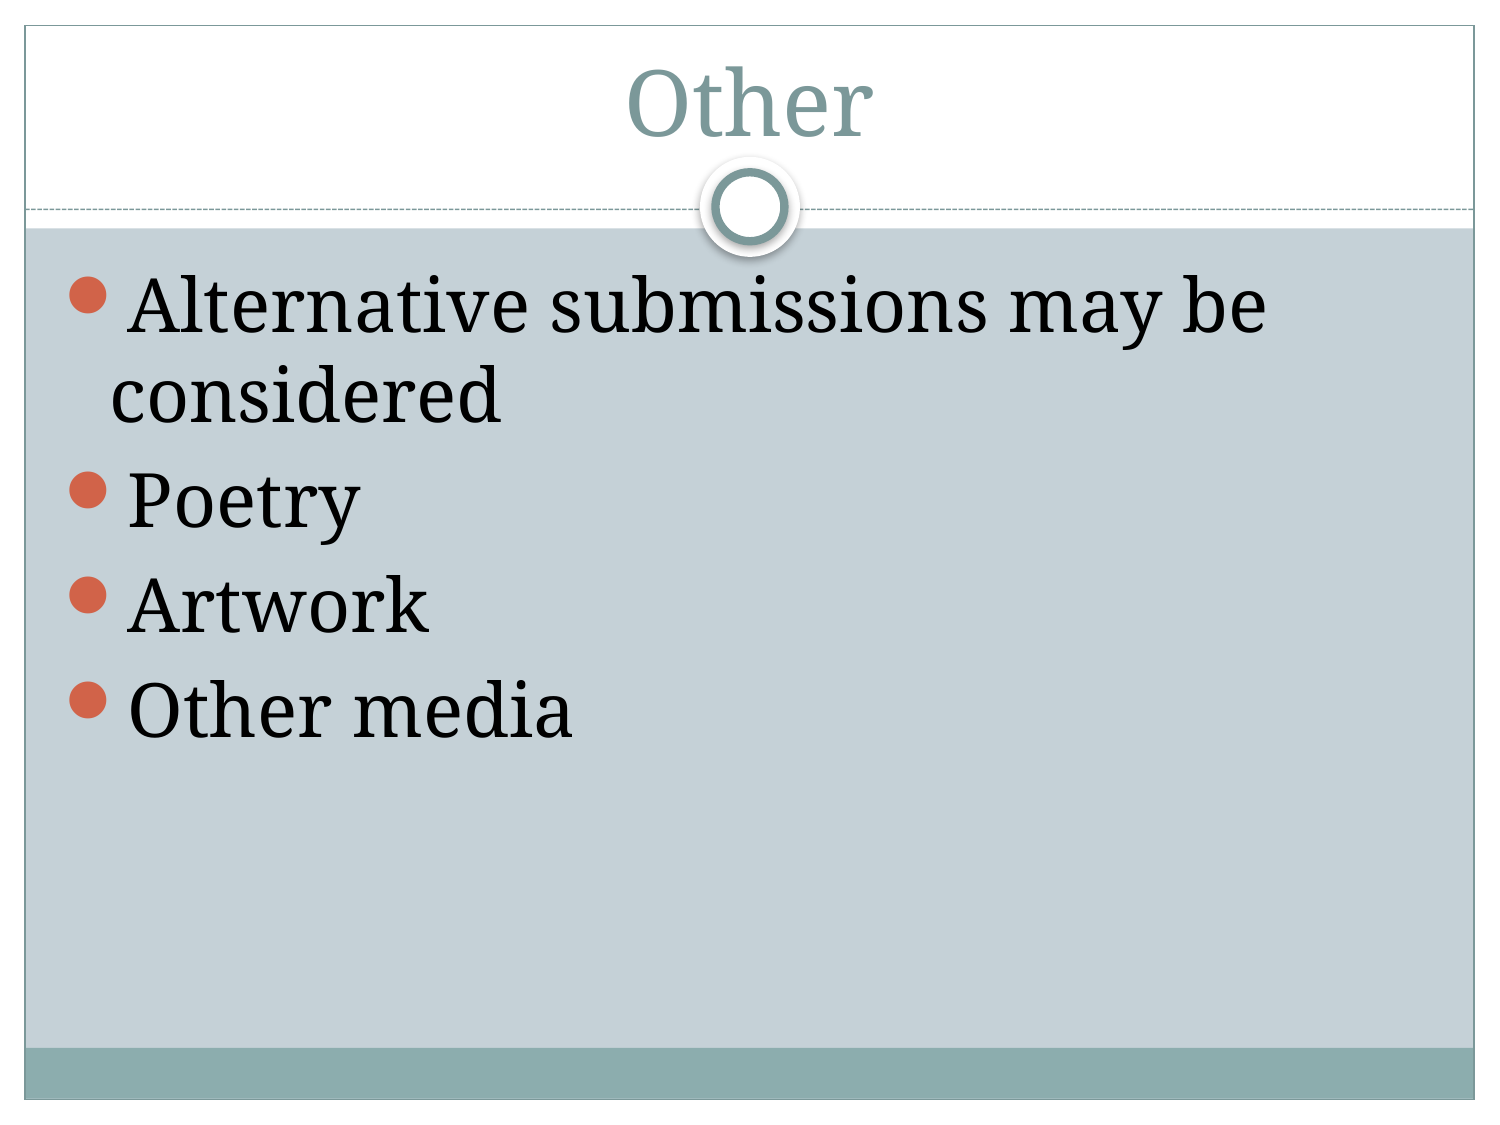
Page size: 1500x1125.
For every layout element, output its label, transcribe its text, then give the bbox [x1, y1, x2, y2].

title Other [49, 37, 1450, 162]
list Alternative submissions may be considered Poetry Artwork Other media [49, 250, 1445, 1001]
